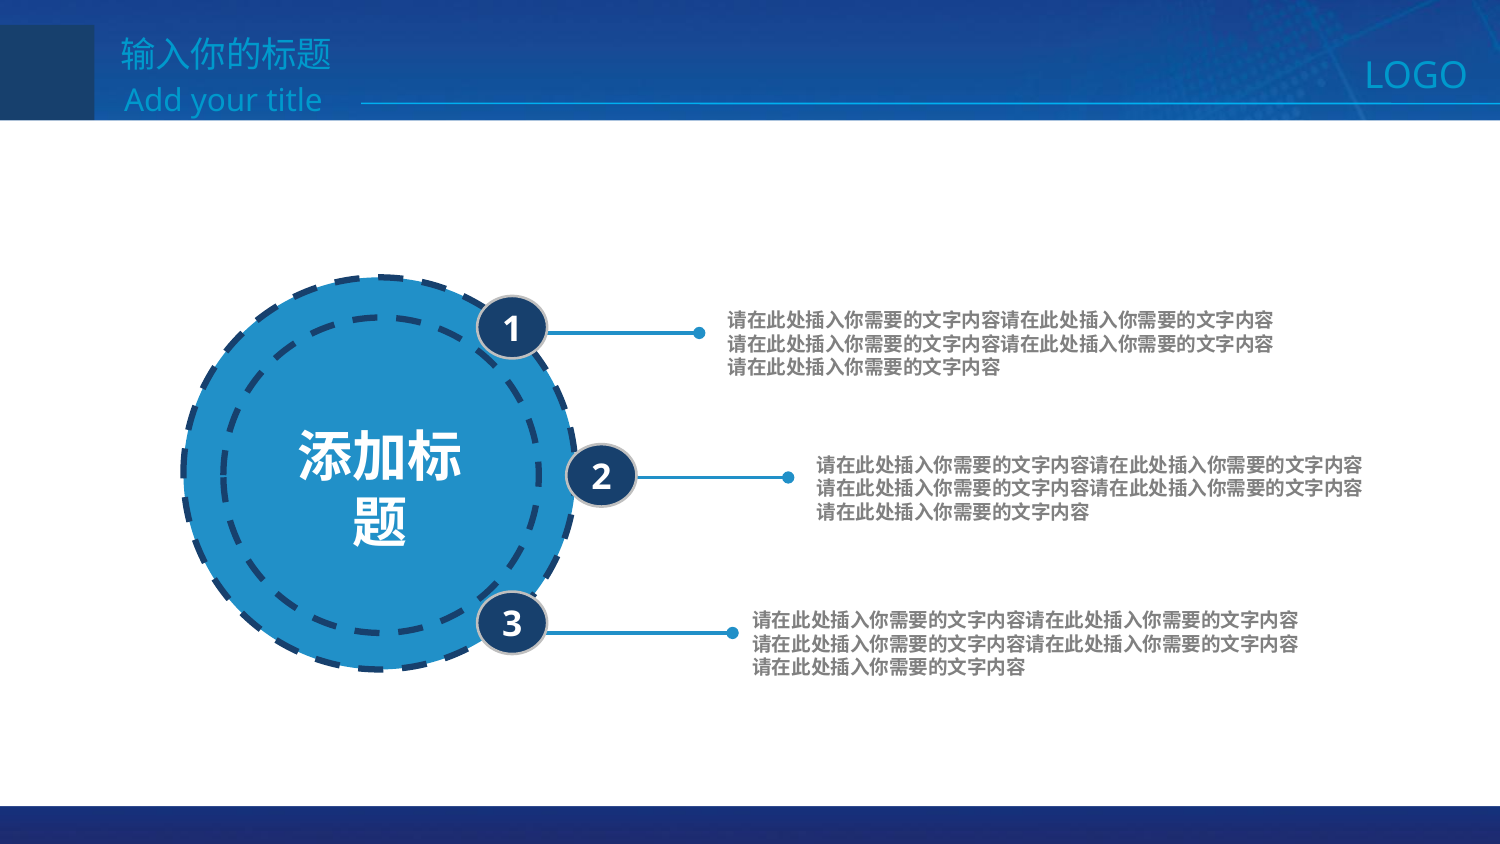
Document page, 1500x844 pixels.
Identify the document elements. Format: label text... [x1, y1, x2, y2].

text_box [183, 277, 575, 670]
text_box 3 [475, 590, 549, 656]
text_box [223, 317, 539, 633]
text_box 1 [475, 294, 549, 360]
picture [0, 807, 1500, 844]
text_box 请在此处插入你需要的文字内容请在此处插入你需要的文字内容请在此处插入你需要的文字内容请在此处插入你需要的文字内容请在此处插入你需要的文字内容 [752, 608, 1308, 679]
picture [0, 0, 1500, 120]
text_box 2 [564, 442, 638, 508]
text_box 请在此处插入你需要的文字内容请在此处插入你需要的文字内容请在此处插入你需要的文字内容请在此处插入你需要的文字内容请在此处插入你需要的文字内容 [727, 308, 1283, 379]
text_box 请在此处插入你需要的文字内容请在此处插入你需要的文字内容请在此处插入你需要的文字内容请在此处插入你需要的文字内容请在此处插入你需要的文字内容 [816, 452, 1372, 524]
